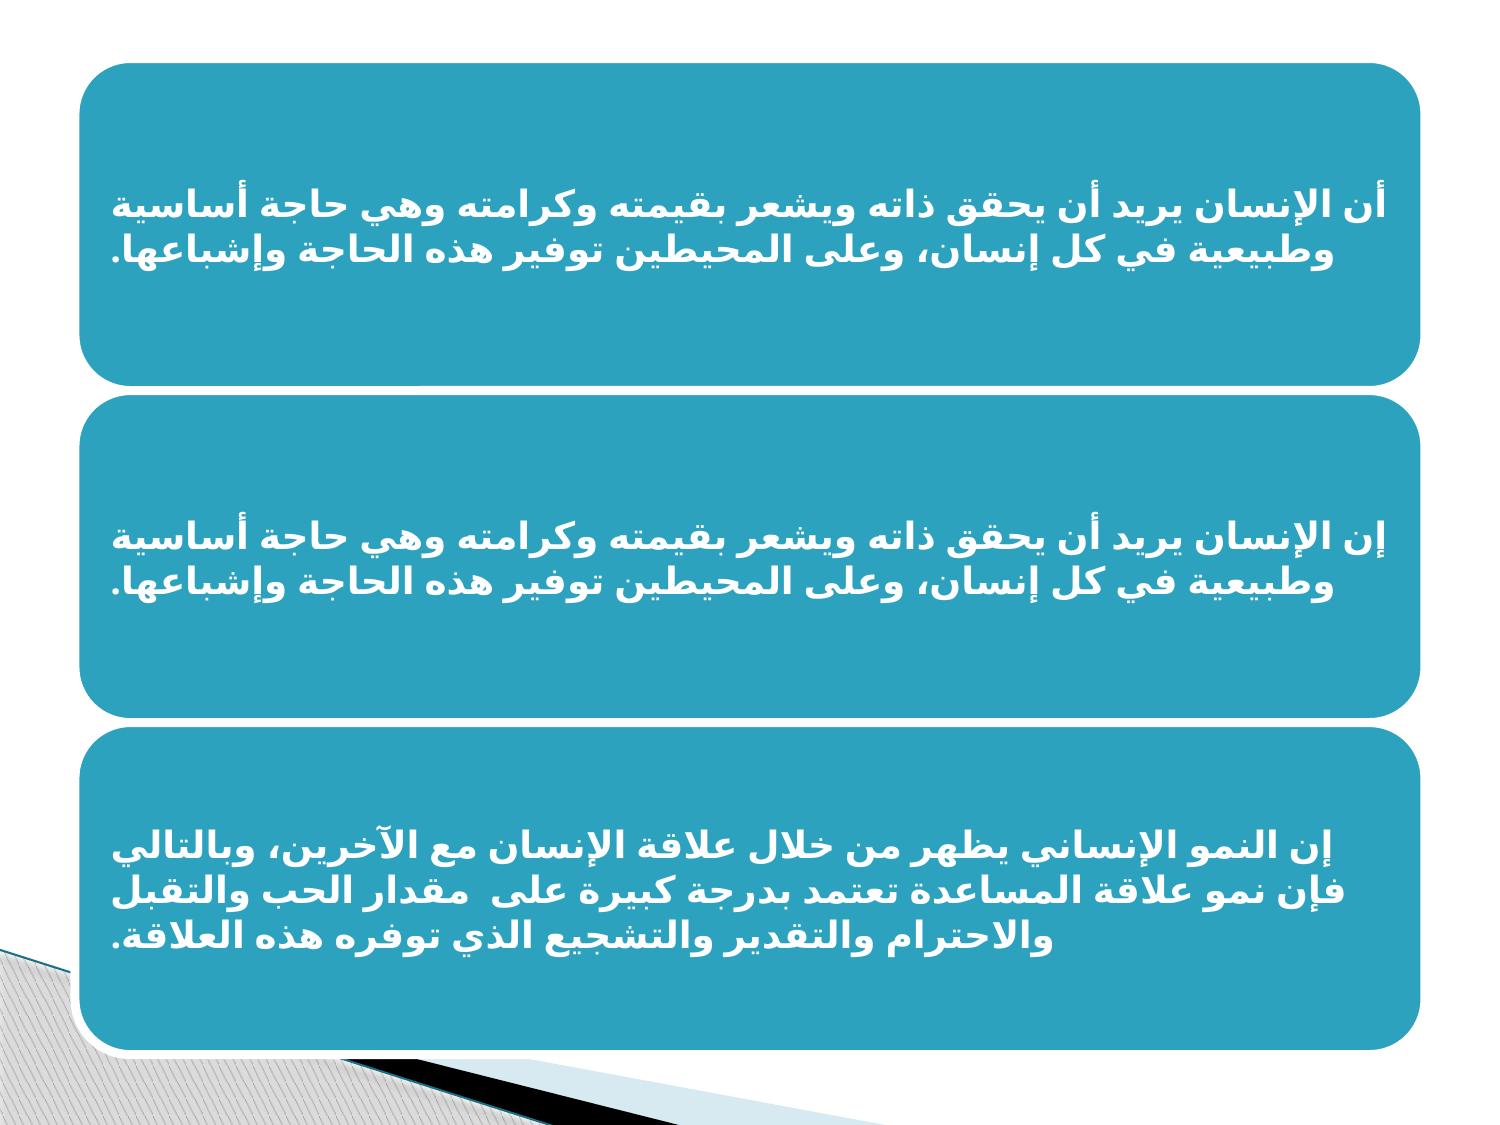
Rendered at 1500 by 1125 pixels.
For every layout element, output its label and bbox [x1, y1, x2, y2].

list [74, 58, 1426, 1055]
